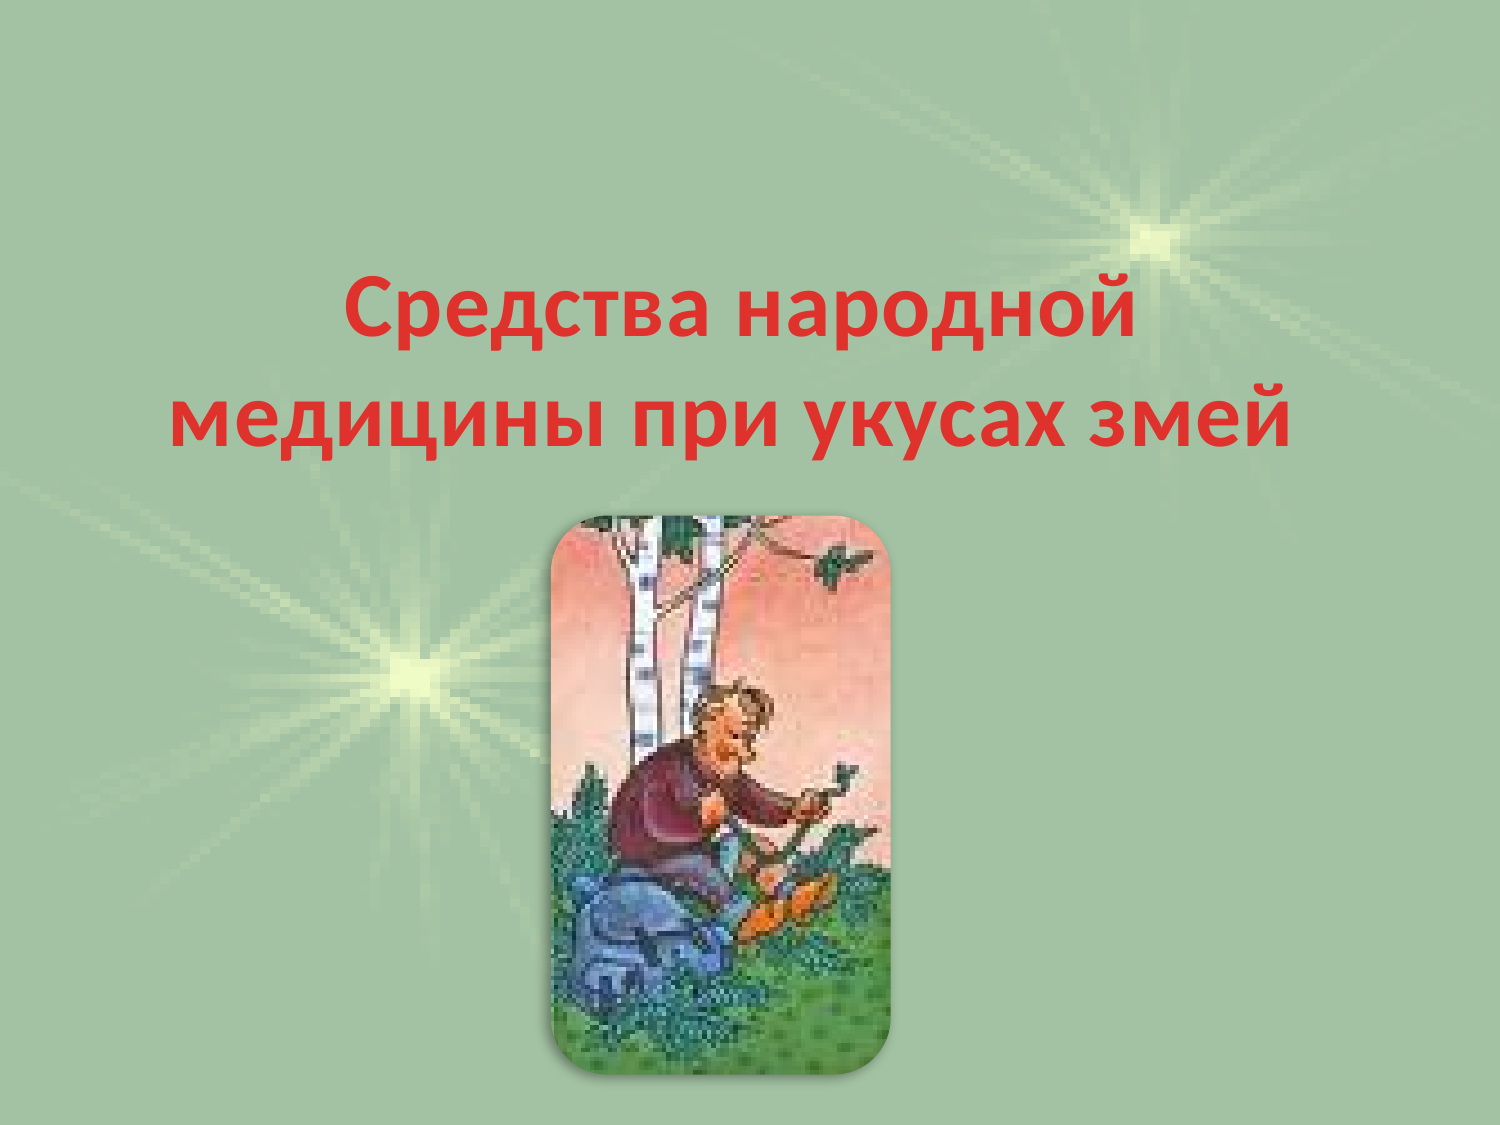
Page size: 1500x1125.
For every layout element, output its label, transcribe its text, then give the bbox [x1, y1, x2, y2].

title Средства народной медицины при укусах змей [105, 234, 1381, 476]
picture [0, 0, 1500, 1125]
